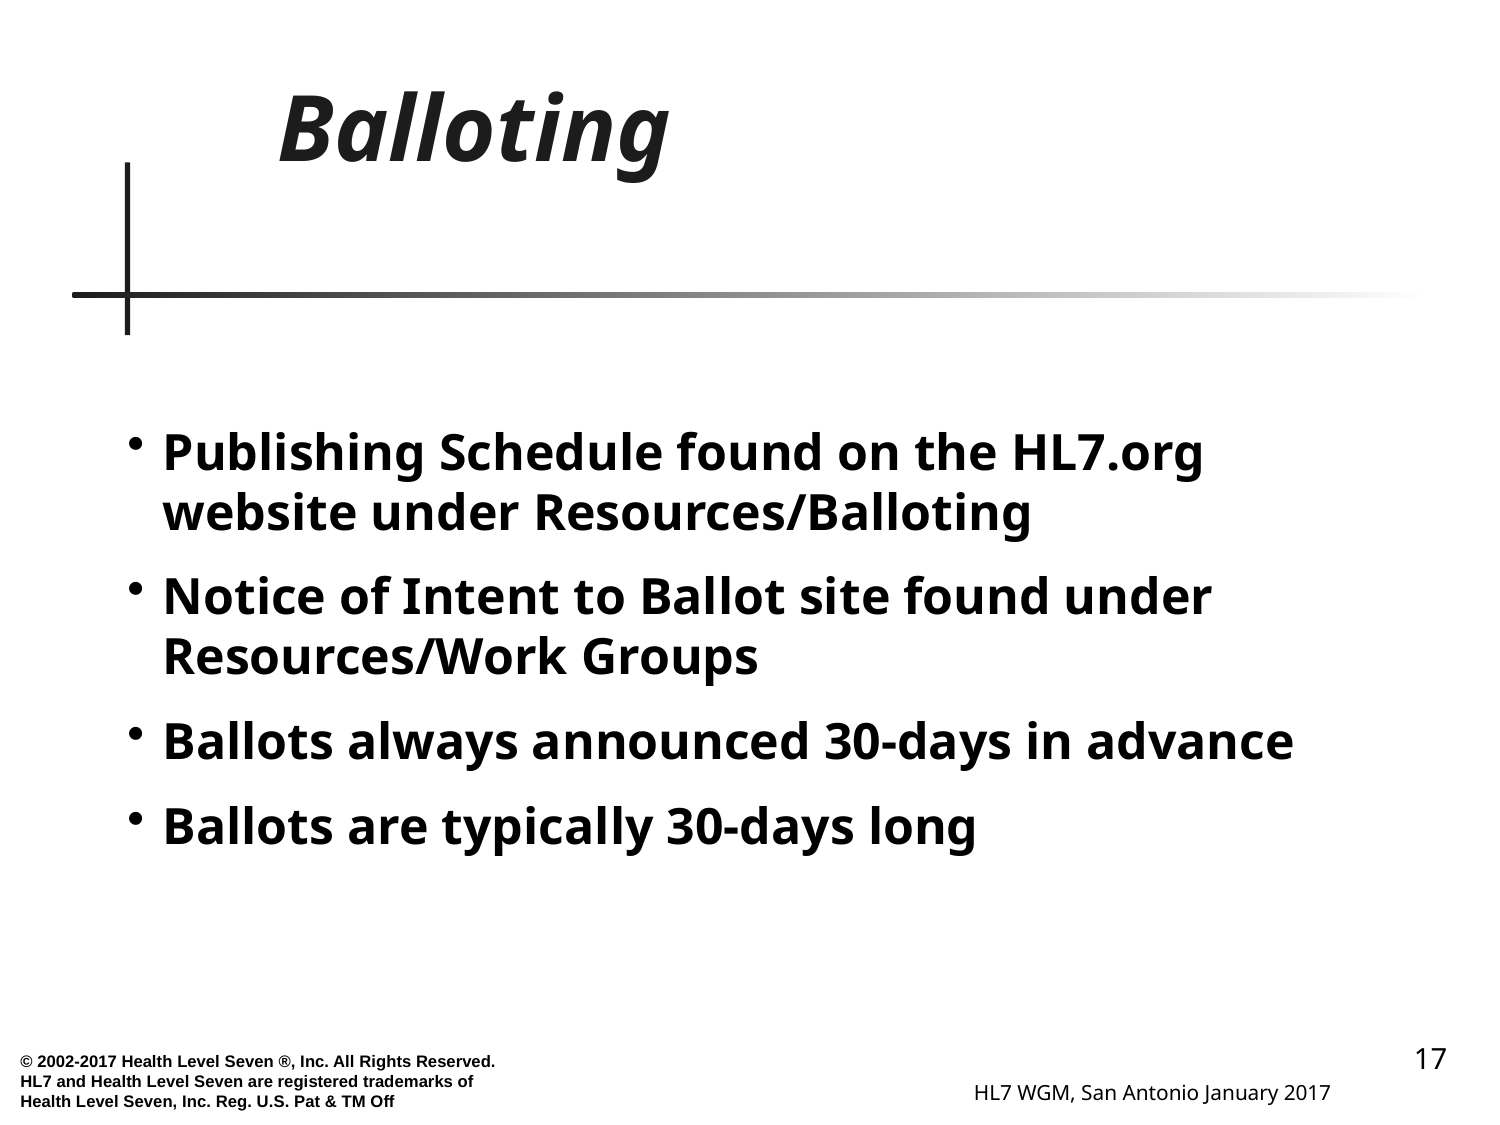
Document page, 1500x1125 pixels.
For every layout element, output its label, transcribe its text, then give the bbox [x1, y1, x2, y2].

text_box Publishing Schedule found on the HL7.org website under Resources/Balloting Notice of Intent to Ballot site found under Resources/Work Groups Ballots always announced 30-days in advance Ballots are typically 30-days long [112, 412, 1338, 863]
slide_number 17 [1149, 1012, 1463, 1088]
text_box Balloting [262, 62, 1388, 188]
